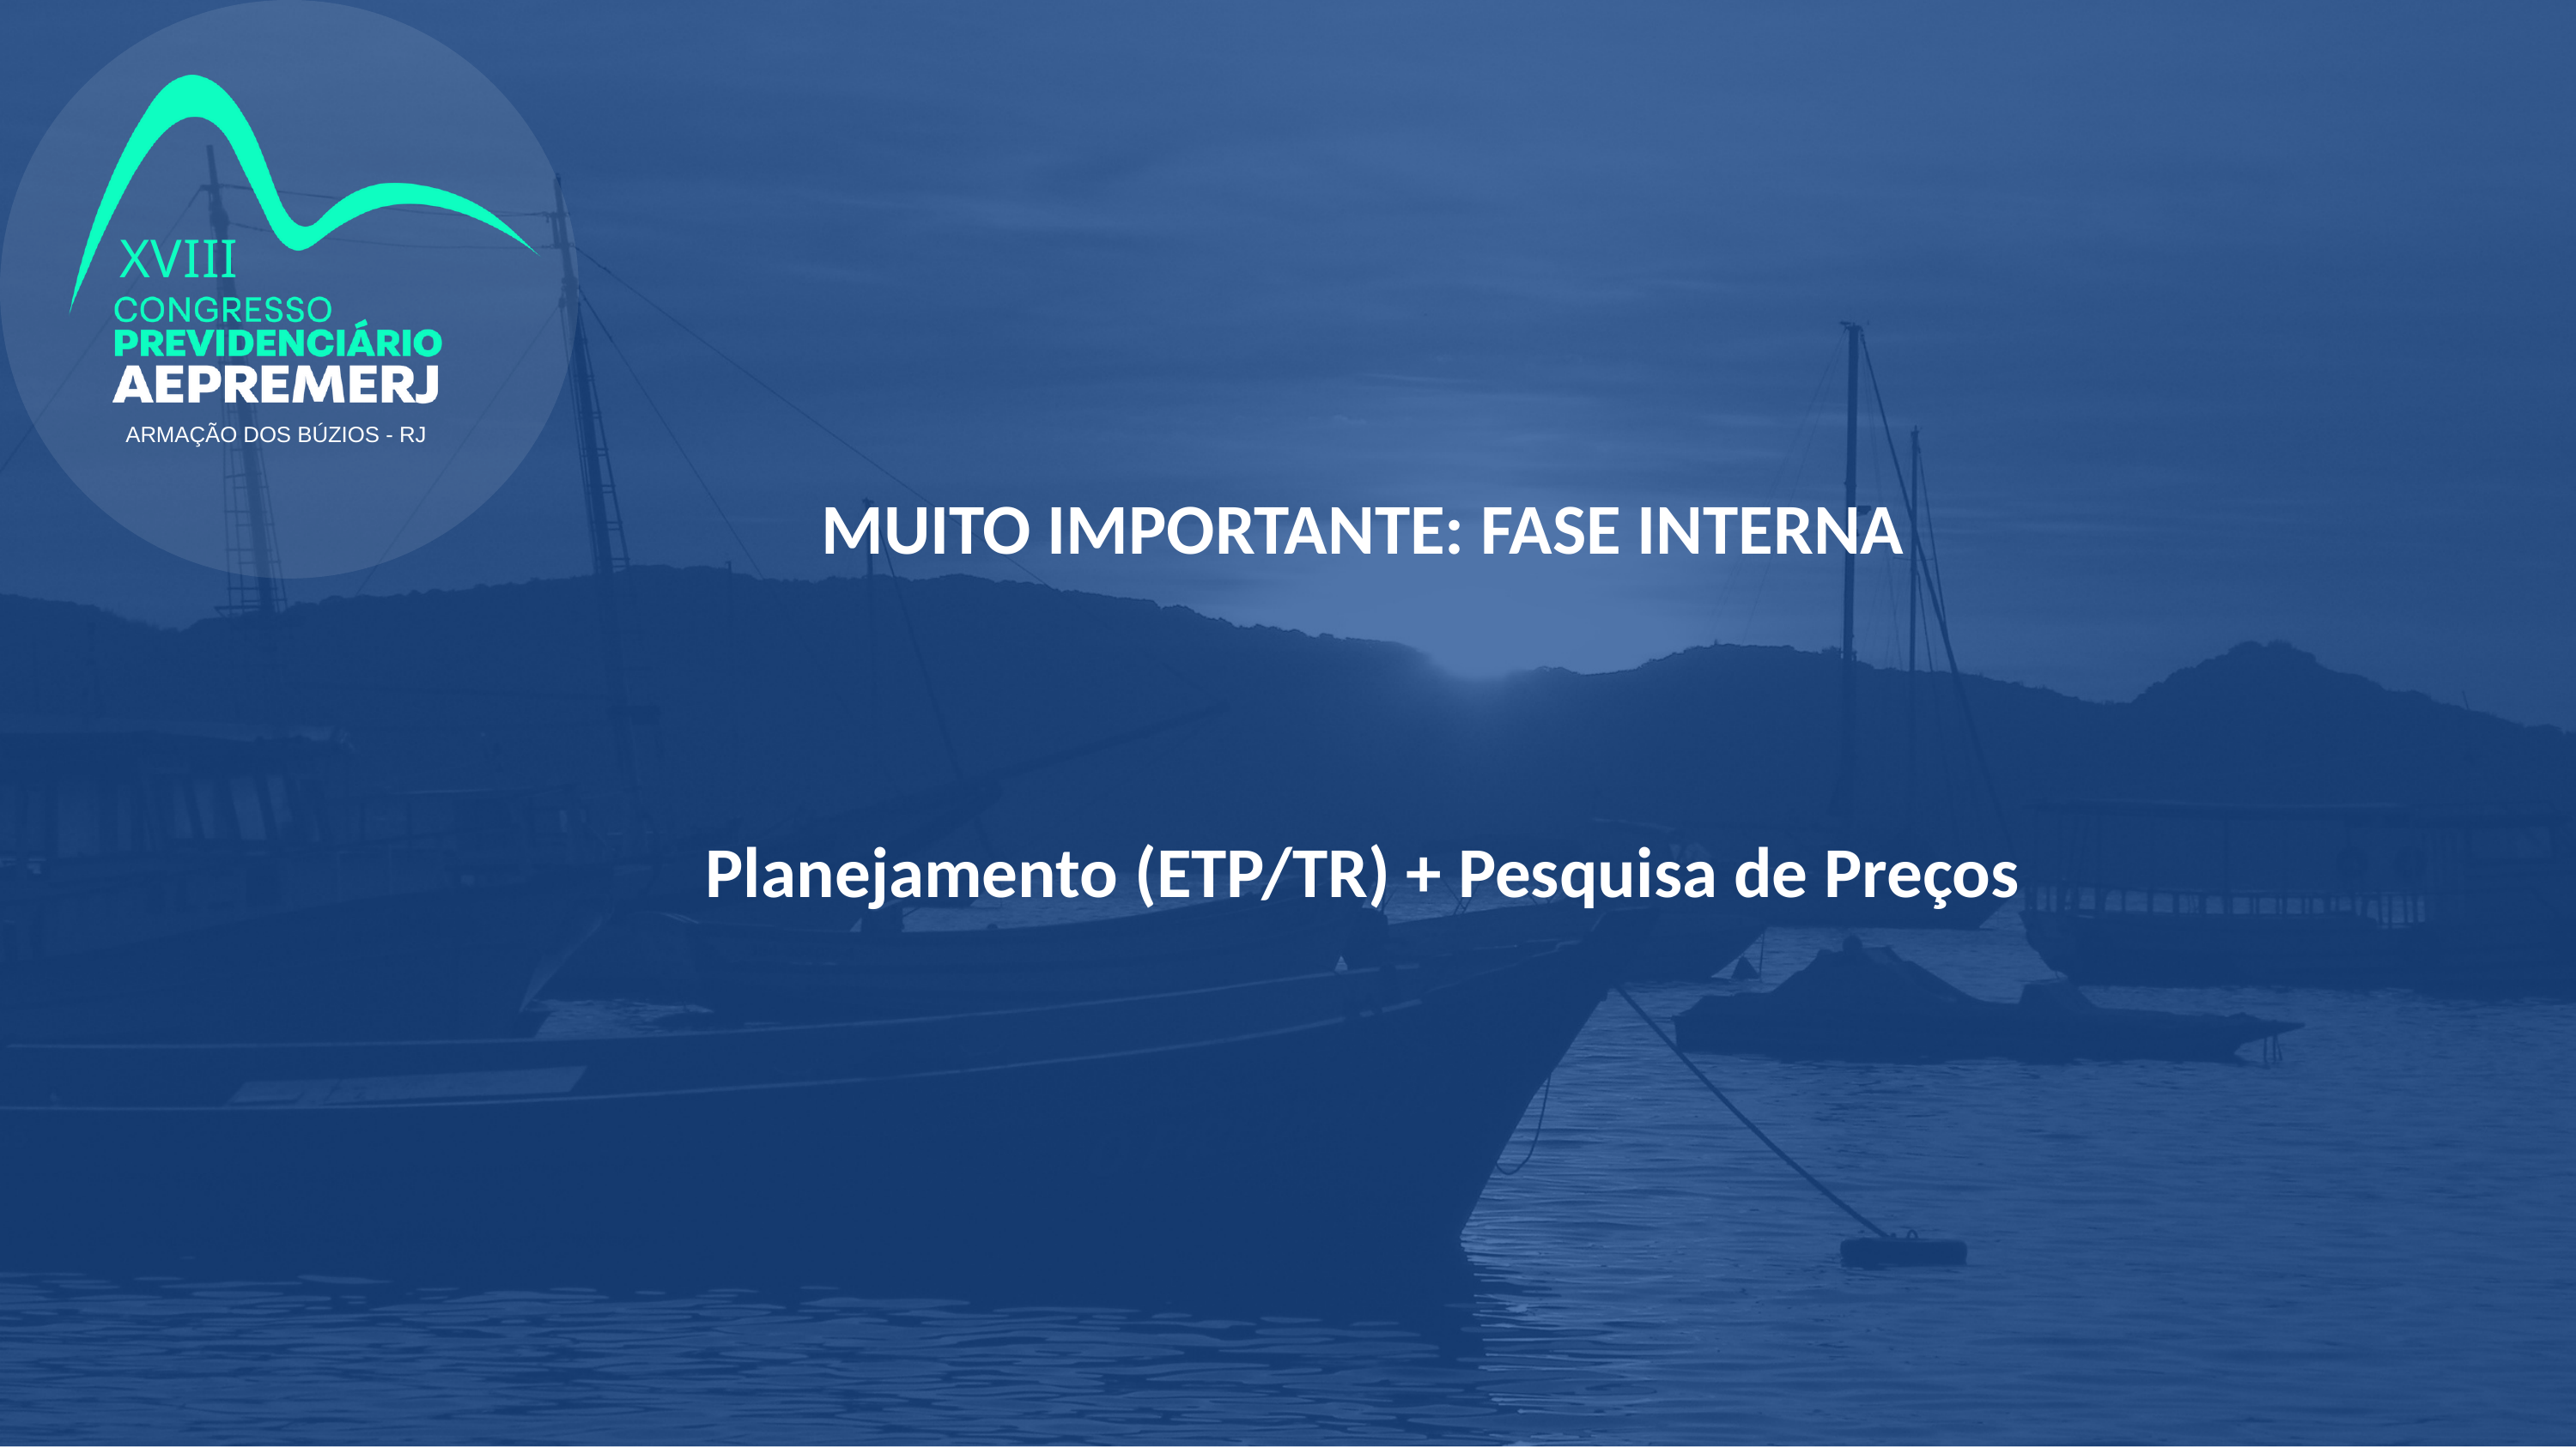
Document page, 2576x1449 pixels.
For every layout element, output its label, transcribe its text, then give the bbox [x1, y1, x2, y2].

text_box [60, 74, 544, 447]
text_box [0, 0, 2576, 1446]
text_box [0, 0, 580, 579]
text_box MUITO IMPORTANTE: FASE INTERNA Planejamento (ETP/TR) + Pesquisa de Preços [235, 476, 2490, 919]
